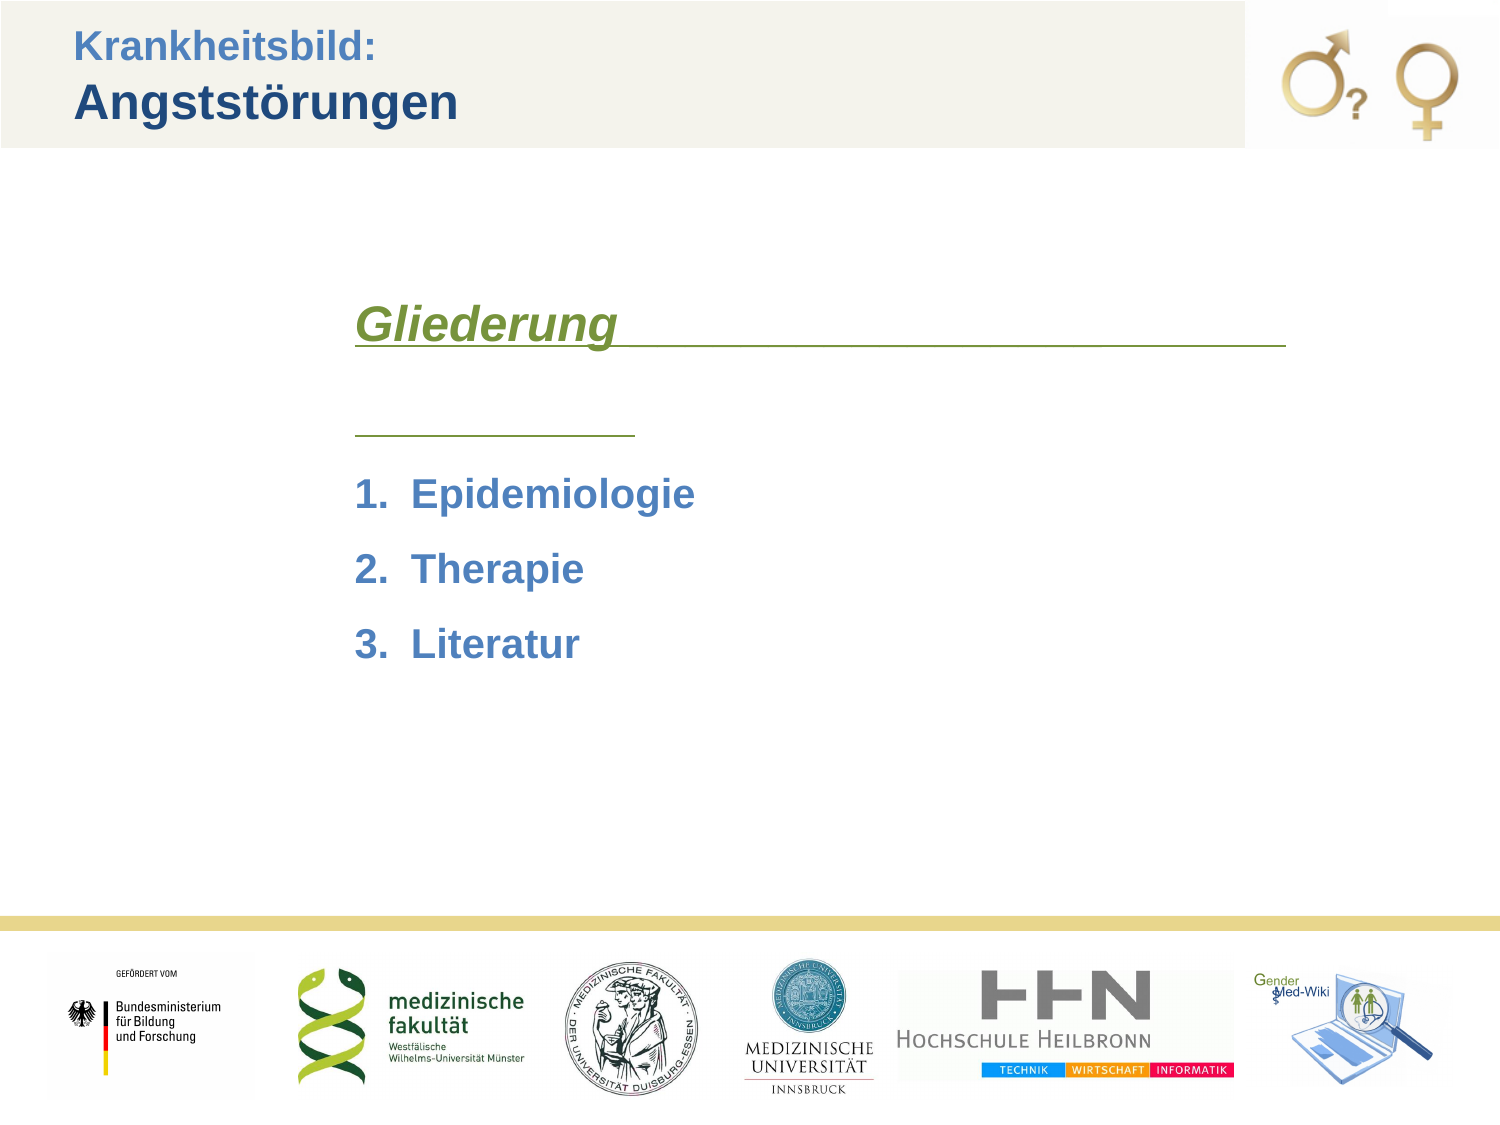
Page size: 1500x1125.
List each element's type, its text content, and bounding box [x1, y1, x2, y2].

text_box Krankheitsbild: Angststörungen [58, 11, 1161, 137]
picture [1246, 965, 1453, 1087]
picture [298, 952, 1234, 1100]
picture [1245, 0, 1500, 149]
picture [47, 952, 255, 1100]
text_box Gliederung _________________ Epidemiologie Therapie Literatur [339, 254, 1313, 724]
